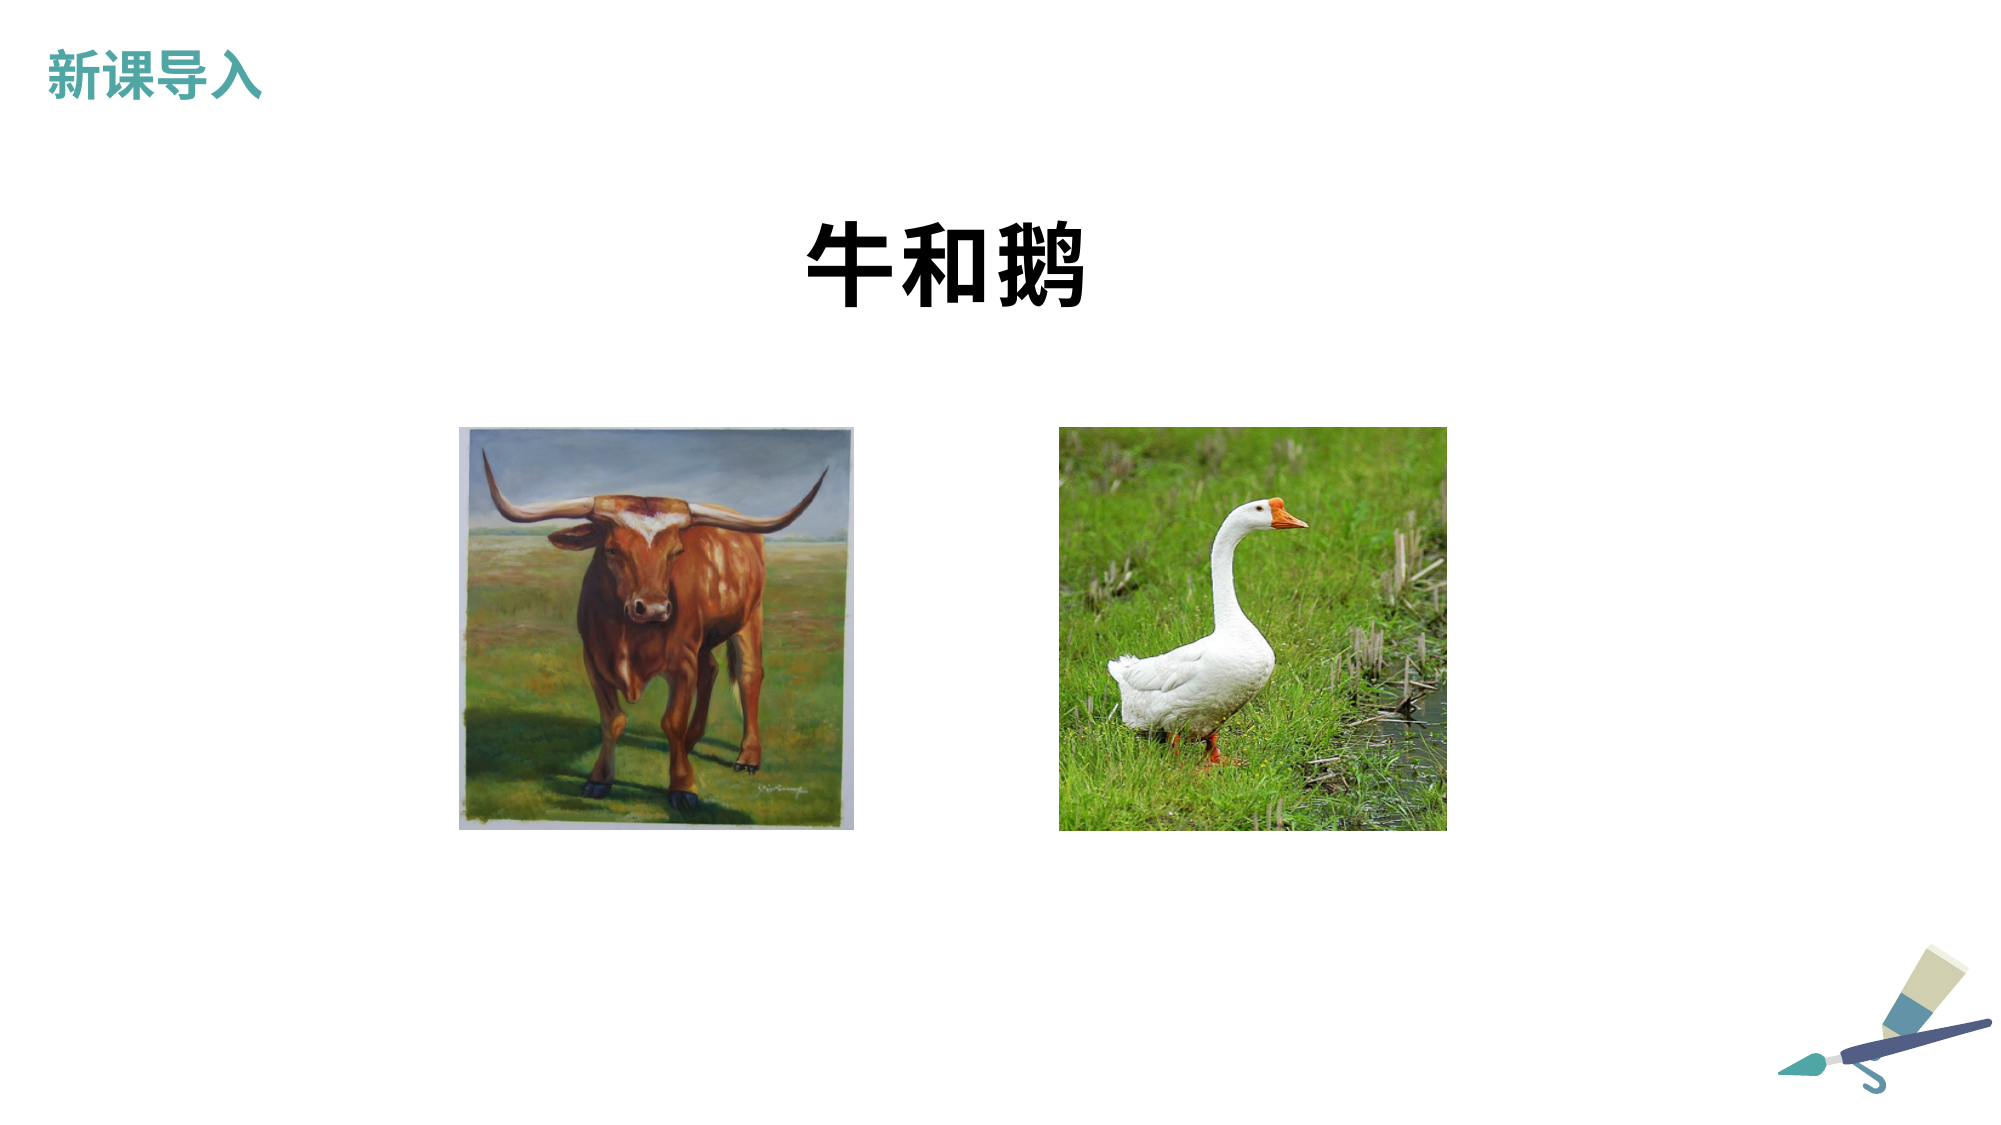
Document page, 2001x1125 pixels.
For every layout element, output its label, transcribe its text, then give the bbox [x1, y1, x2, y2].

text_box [1811, 945, 1974, 1125]
picture [459, 427, 854, 830]
title 牛和鹅 [790, 213, 1253, 338]
picture [1059, 427, 1447, 831]
text_box 新课导入 [32, 33, 347, 114]
